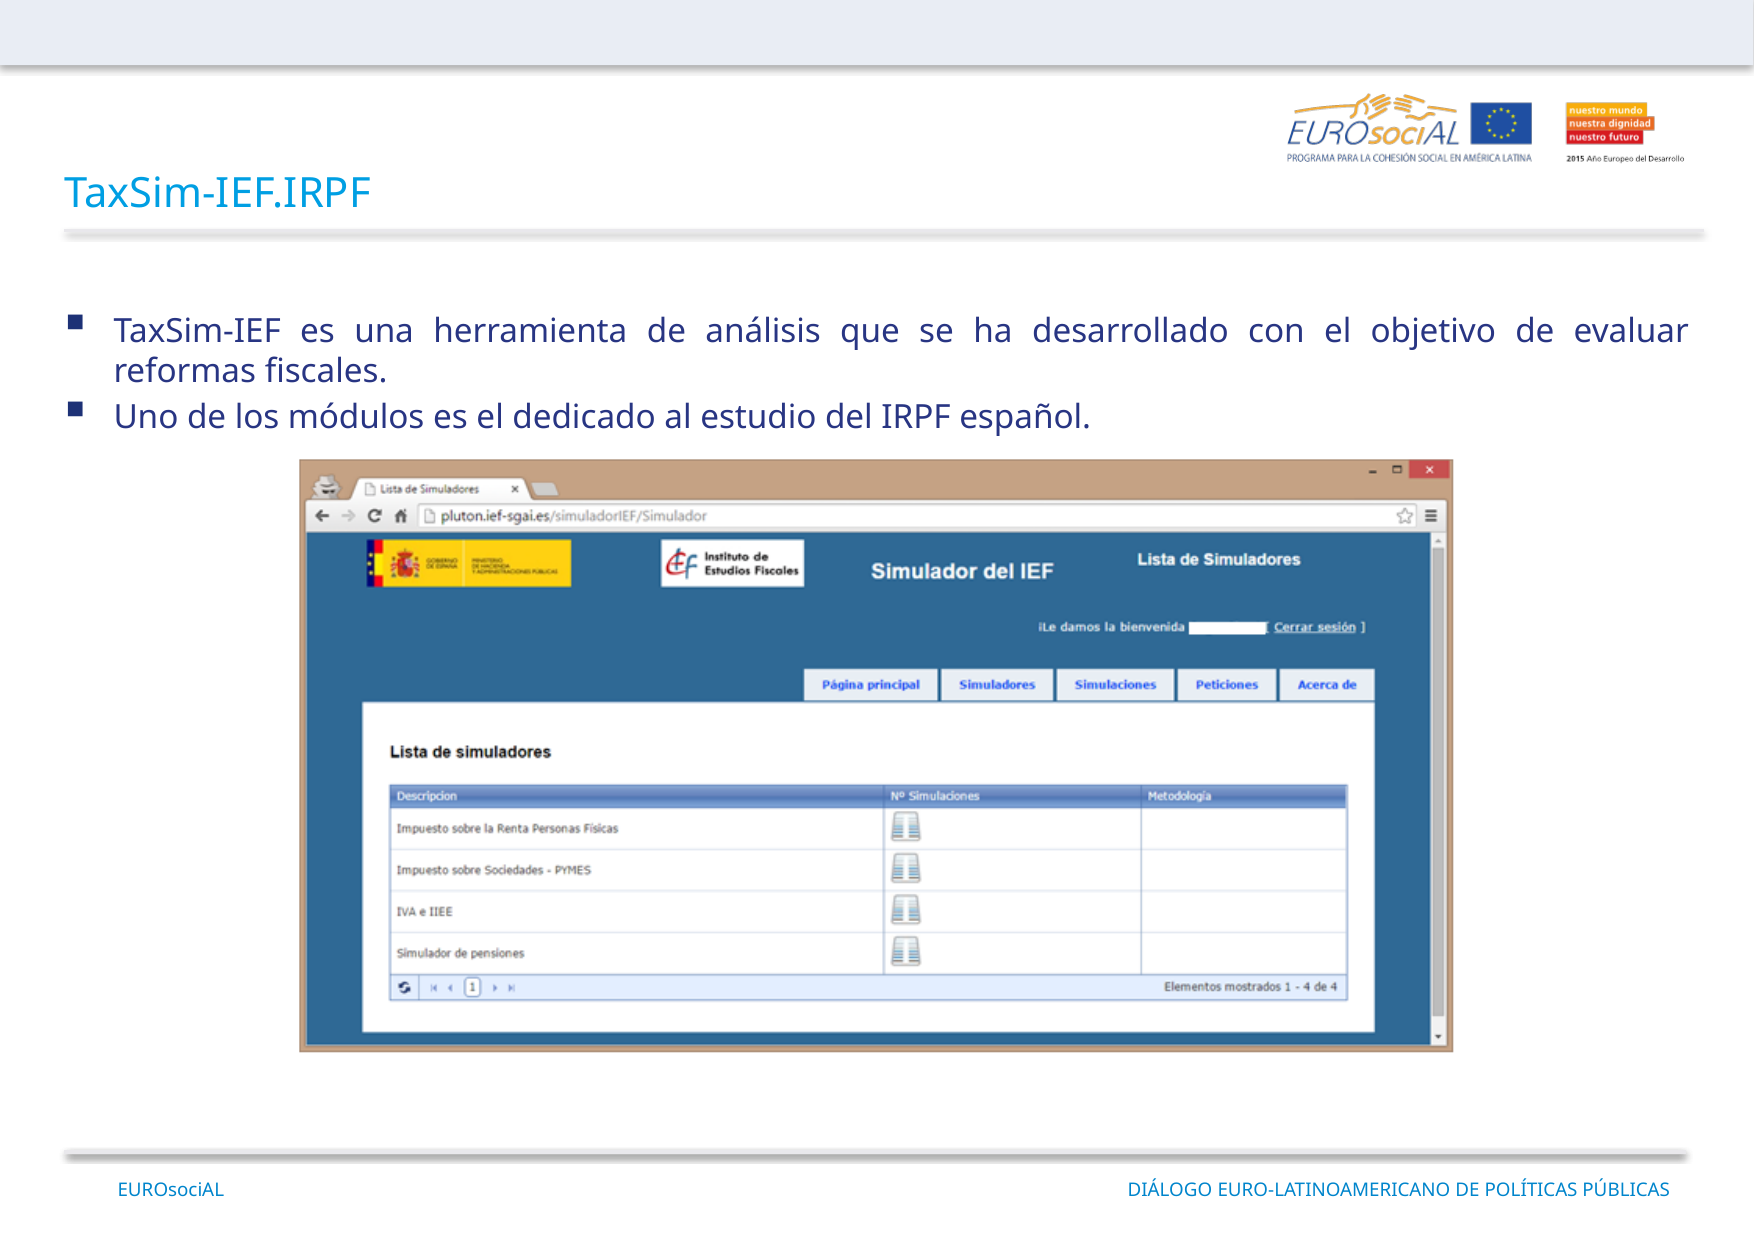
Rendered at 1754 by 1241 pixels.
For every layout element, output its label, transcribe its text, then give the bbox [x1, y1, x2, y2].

picture [298, 458, 1455, 1055]
text_box TaxSim-IEF es una herramienta de análisis que se ha desarrollado con el objetivo de evaluar reformas fiscales. Uno de los módulos es el dedicado al estudio del IRPF español. [64, 289, 1692, 1140]
text_box TaxSim-IEF.IRPF [49, 158, 1628, 233]
picture [1278, 88, 1692, 173]
